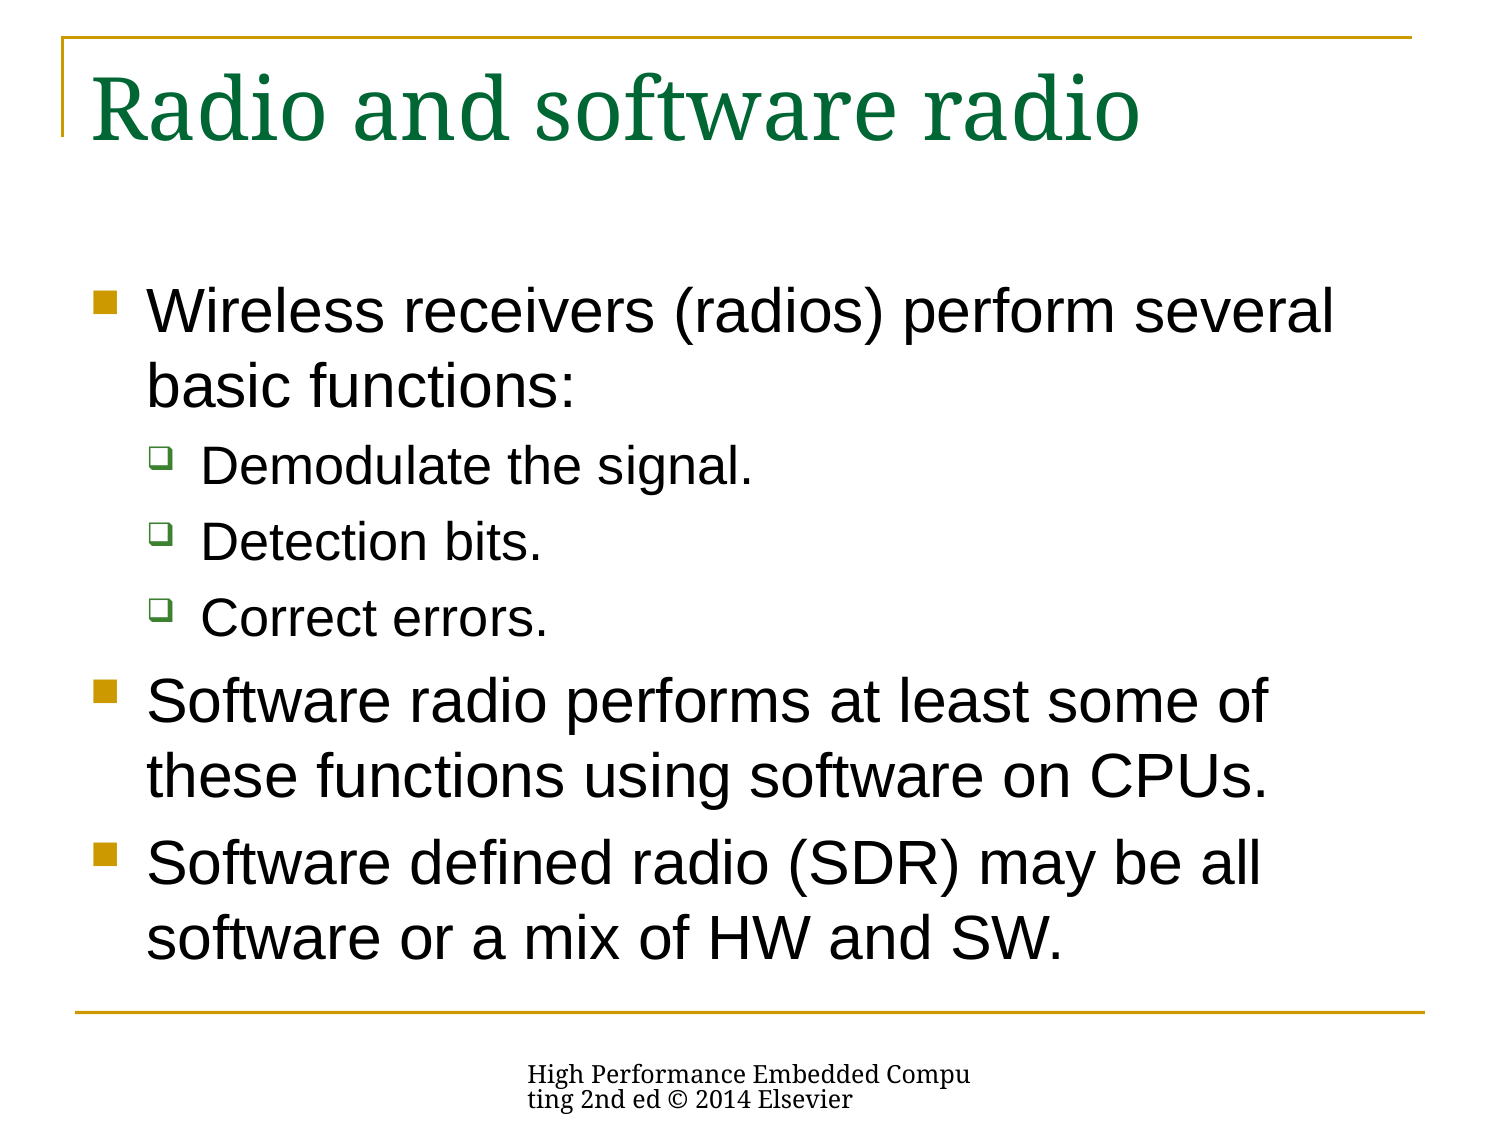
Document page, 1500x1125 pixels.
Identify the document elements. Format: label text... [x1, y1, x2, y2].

footer High Performance Embedded Computing 2nd ed © 2014 Elsevier [512, 1025, 988, 1100]
list Wireless receivers (radios) perform several basic functions: Demodulate the signal. Detection bits. Correct errors. Software radio performs at least some of these functions using software on CPUs. Software defined radio (SDR) may be all software or a mix of HW and SW. [75, 262, 1425, 1006]
title Radio and software radio [75, 45, 1425, 233]
